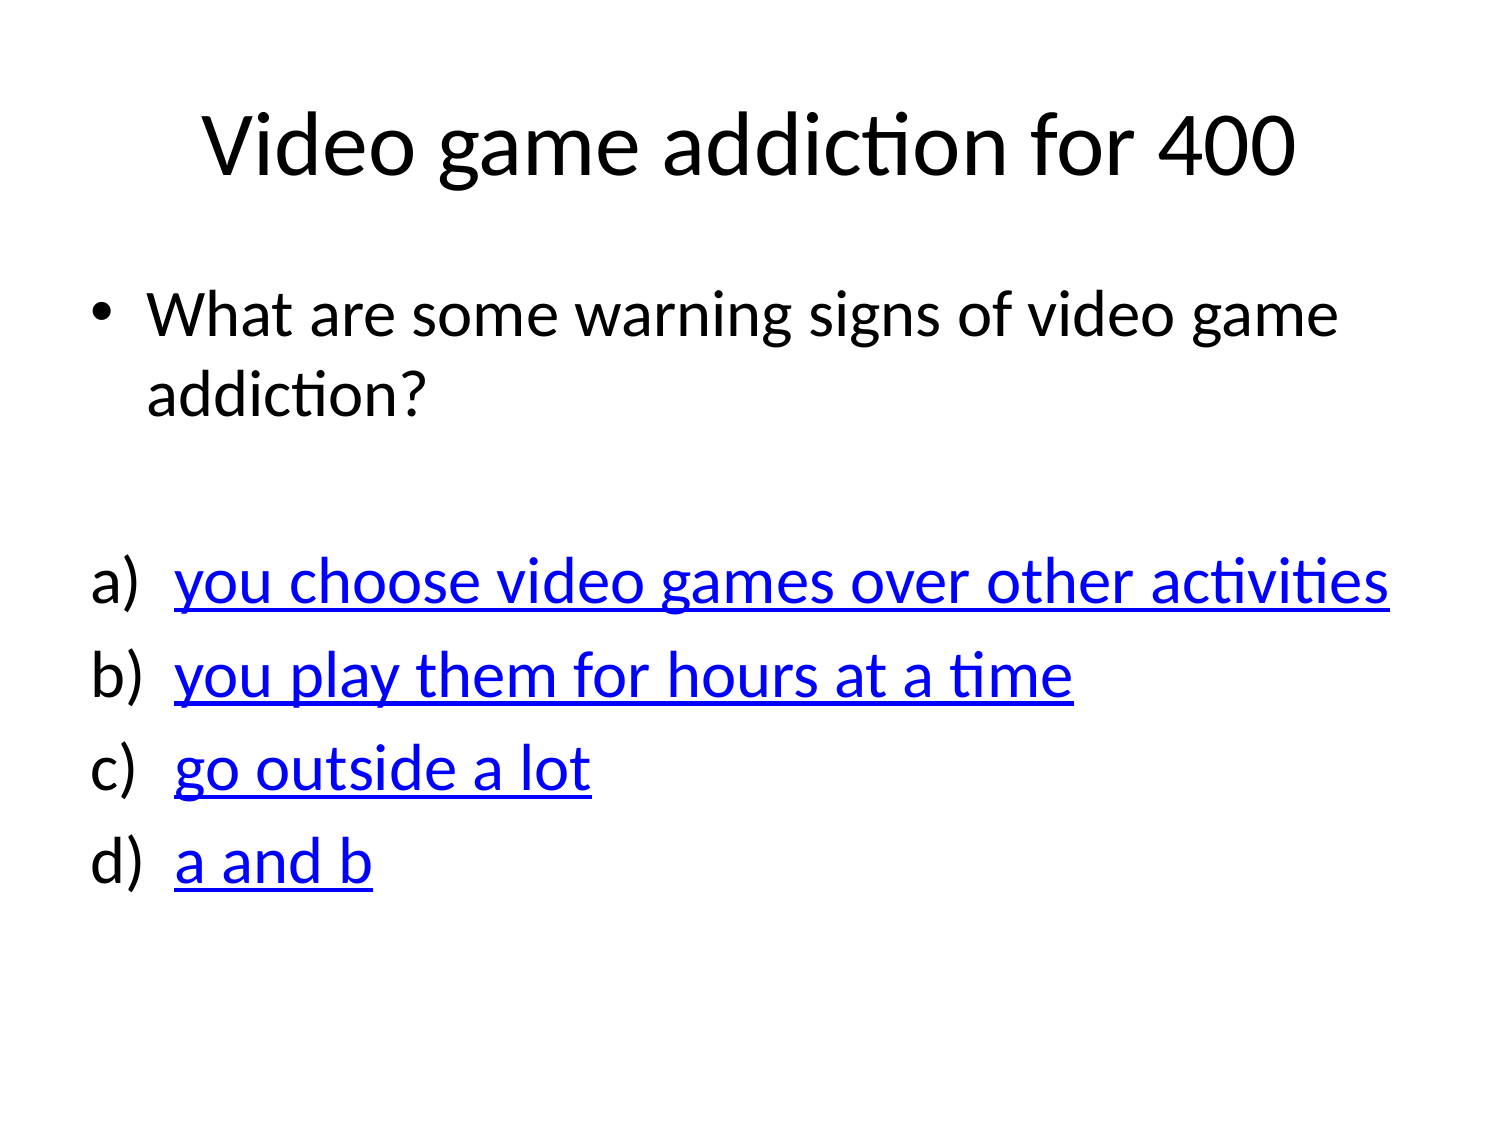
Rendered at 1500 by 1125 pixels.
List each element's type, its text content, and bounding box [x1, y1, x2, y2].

list What are some warning signs of video game addiction? you choose video games over other activities you play them for hours at a time go outside a lot a and b [75, 262, 1425, 1005]
title Video game addiction for 400 [75, 45, 1425, 233]
